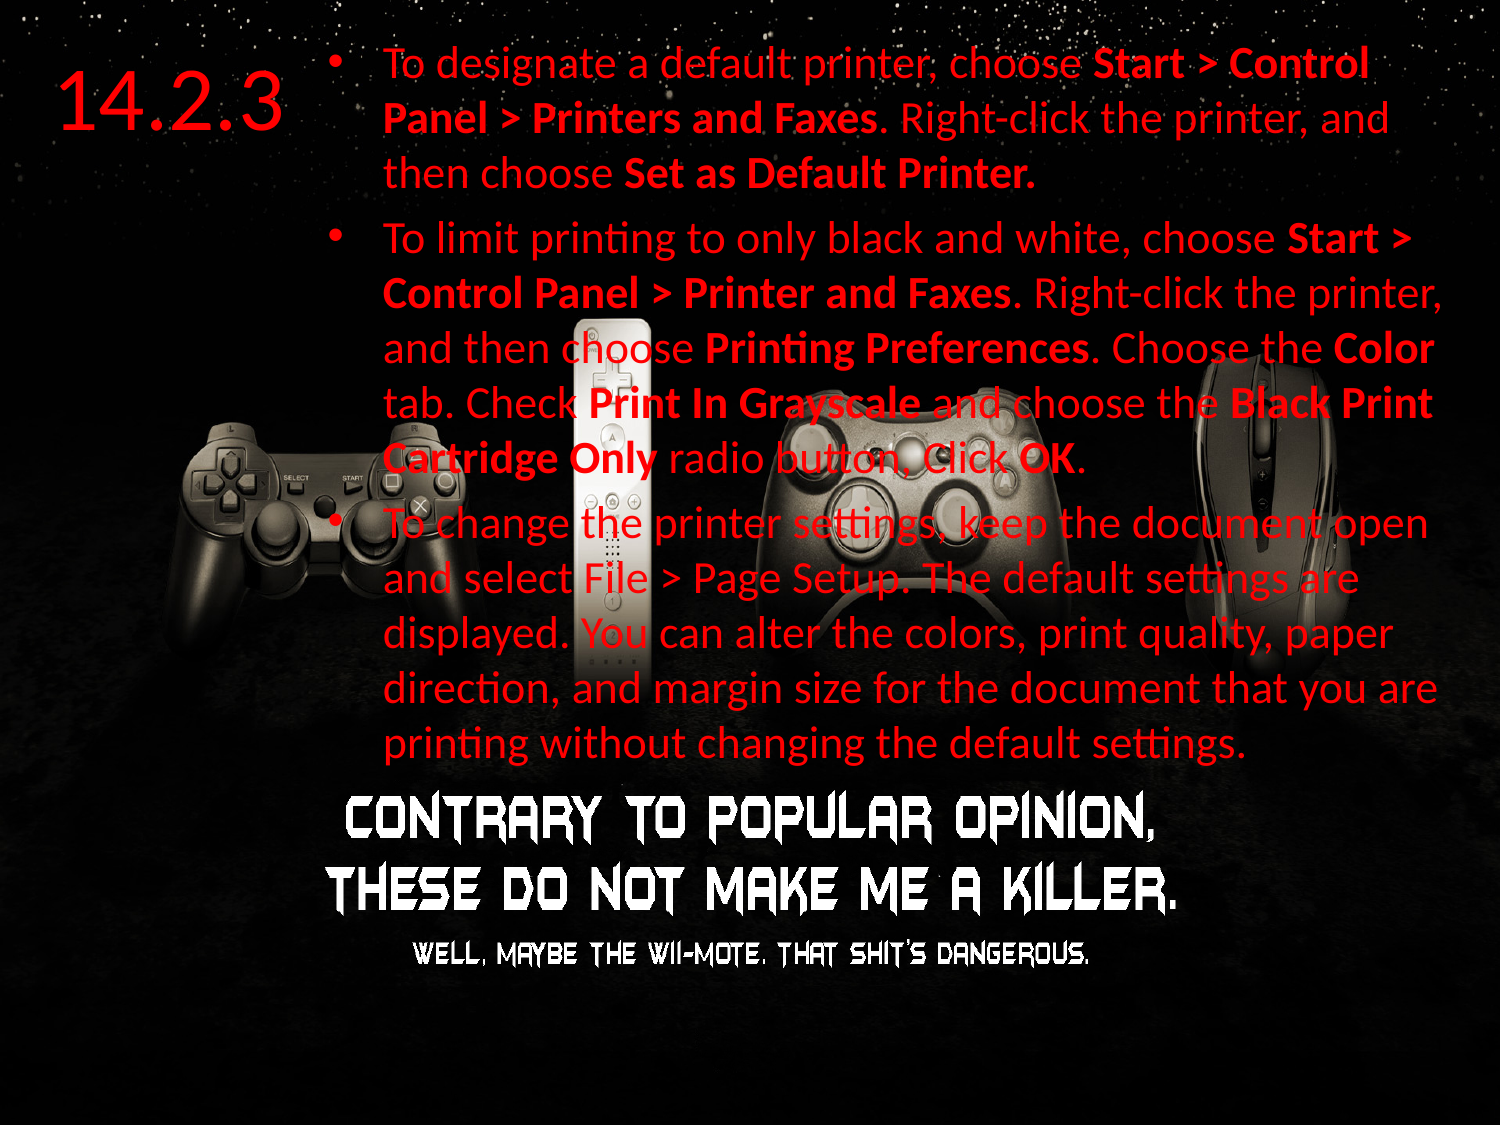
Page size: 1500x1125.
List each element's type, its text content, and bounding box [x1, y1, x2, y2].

list To designate a default printer, choose Start > Control Panel > Printers and Faxes. Right-click the printer, and then choose Set as Default Printer. To limit printing to only black and white, choose Start > Control Panel > Printer and Faxes. Right-click the printer, and then choose Printing Preferences. Choose the Color tab. Check Print In Grayscale and choose the Black Print Cartridge Only radio button, Click OK. To change the printer settings, keep the document open and select File > Page Setup. The default settings are displayed. You can alter the colors, print quality, paper direction, and margin size for the document that you are printing without changing the default settings. [312, 24, 1488, 788]
title 14.2.3 [0, 0, 338, 188]
picture [0, 0, 1500, 1125]
